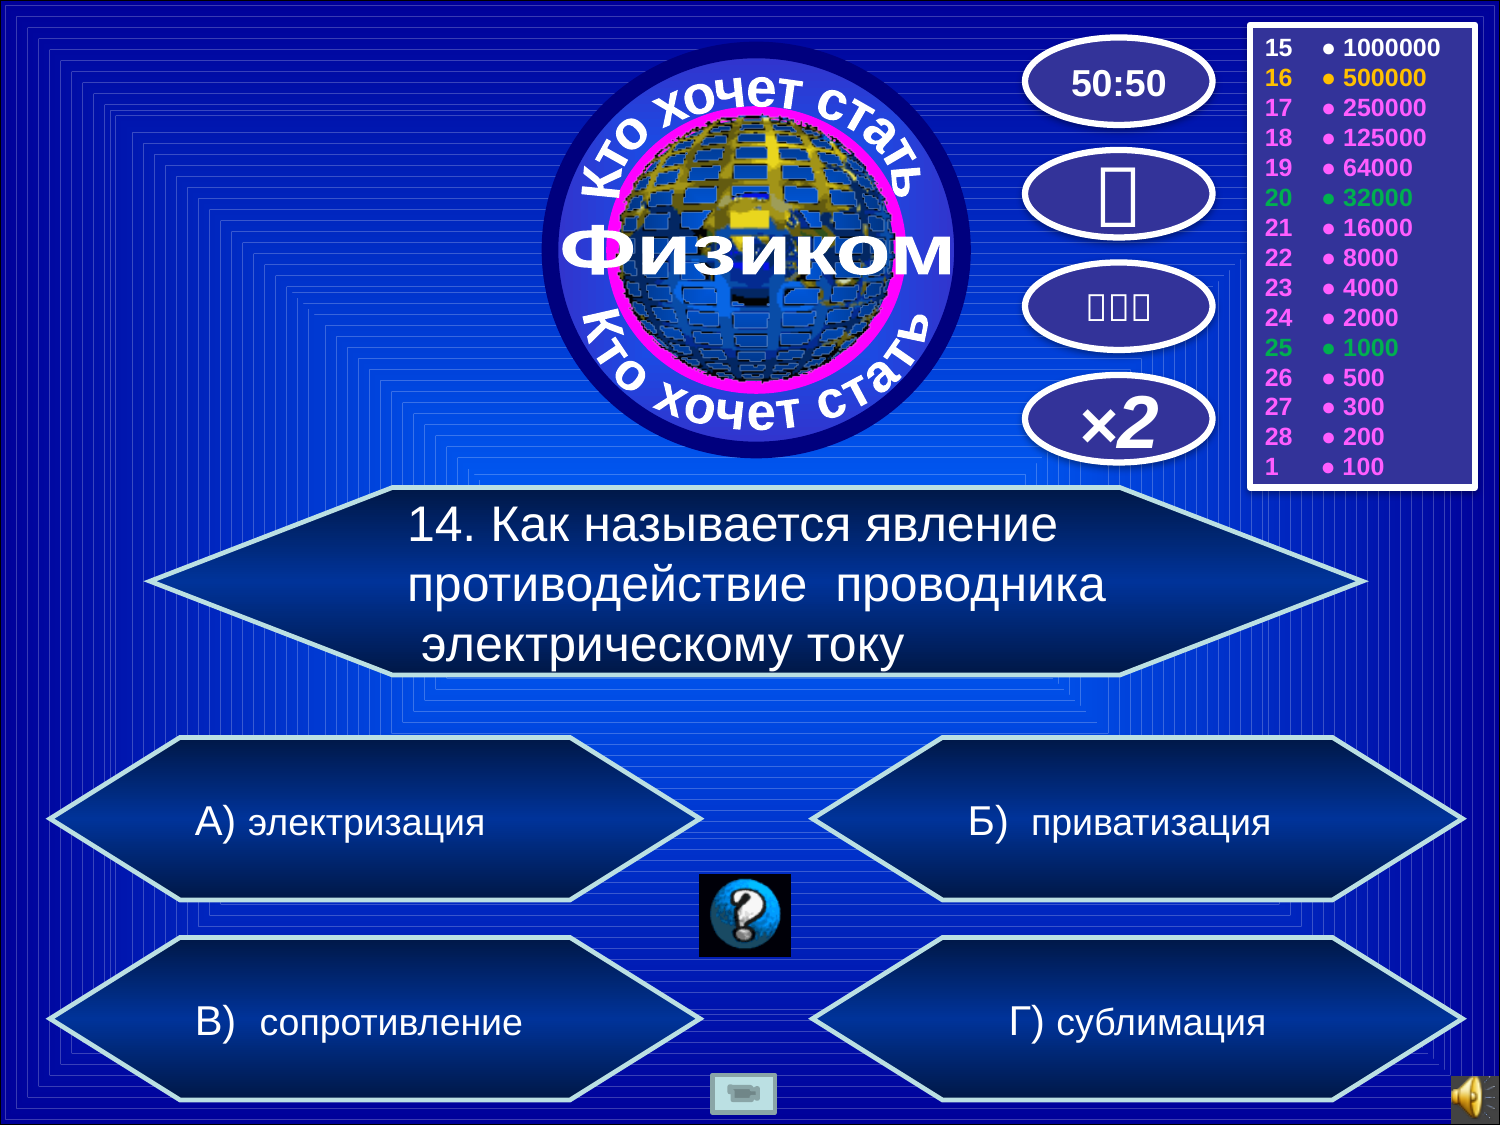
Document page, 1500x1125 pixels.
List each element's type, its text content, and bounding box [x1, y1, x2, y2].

text_box 14. Как называется явление противодействие проводника электрическому току [149, 487, 1363, 676]
text_box [0, 0, 1500, 1125]
text_box В) сопротивление [50, 937, 701, 1100]
text_box [615, 396, 898, 451]
picture [1449, 1074, 1500, 1125]
picture [612, 112, 901, 388]
text_box Г) сублимация [812, 937, 1463, 1100]
text_box А) электризация [50, 737, 701, 900]
text_box  [1021, 259, 1216, 354]
text_box [549, 49, 963, 391]
text_box [710, 1073, 777, 1115]
text_box Б) приватизация [812, 737, 1463, 900]
picture [699, 874, 791, 958]
text_box  [1021, 146, 1216, 241]
text_box ● 1000000 ● 500000 ● 250000 ● 125000 ● 64000 ● 32000 ● 16000 ● 8000 ● 4000 ● 2000 ● 1000 ● 500 ● 300 ● 200 1 ● 100 [1247, 22, 1478, 491]
text_box ×2 [1021, 371, 1216, 466]
text_box 50:50 [1021, 34, 1216, 129]
